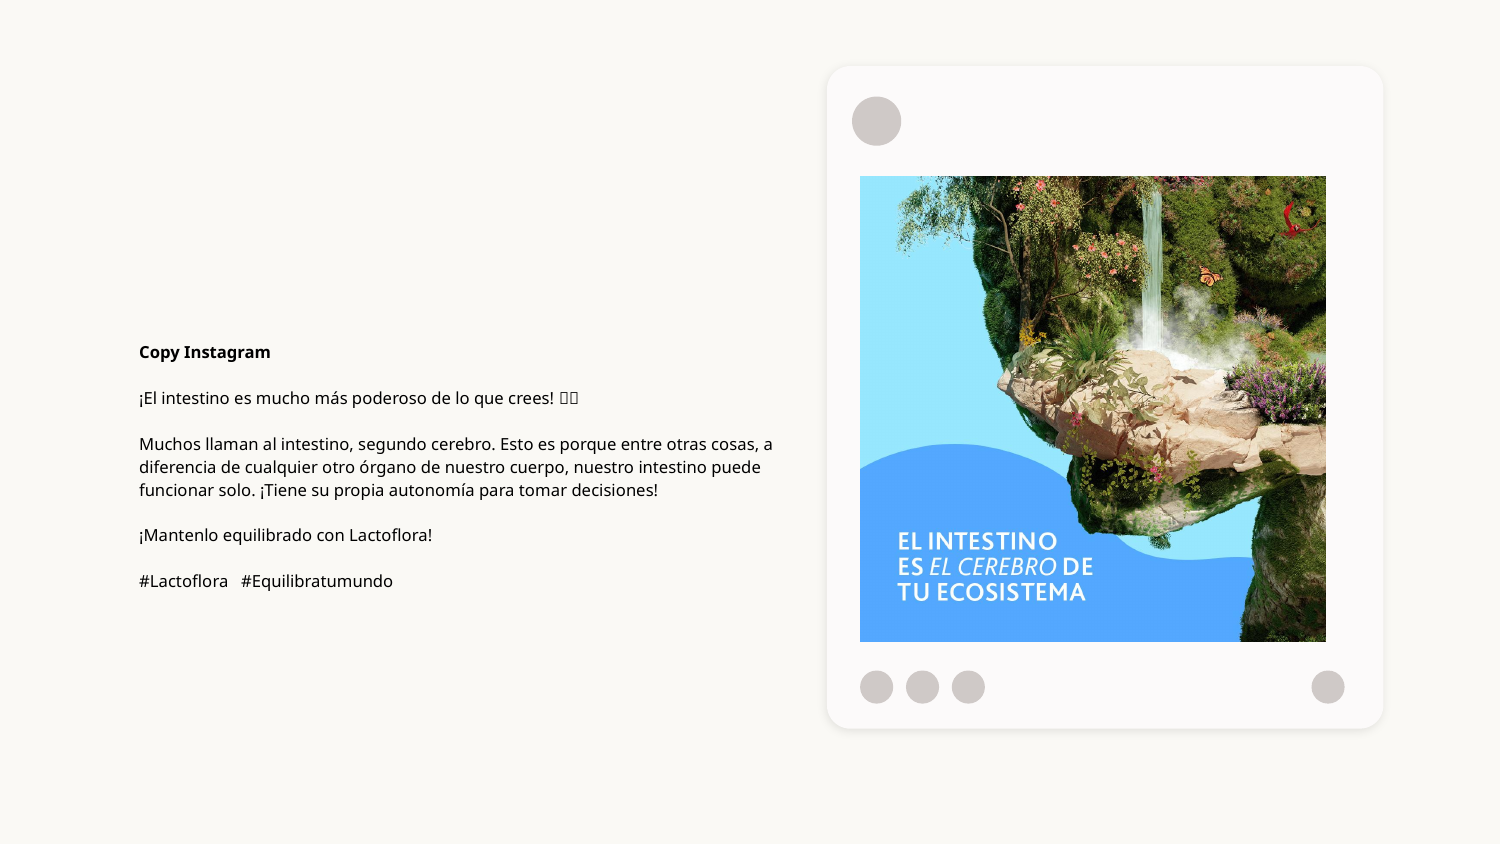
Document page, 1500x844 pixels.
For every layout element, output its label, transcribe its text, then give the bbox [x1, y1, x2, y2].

text_box [905, 670, 940, 704]
picture [859, 175, 1326, 642]
text_box Copy Instagram ¡El intestino es mucho más poderoso de lo que crees! 💪🏻 Muchos llaman al intestino, segundo cerebro. Esto es porque entre otras cosas, a diferencia de cualquier otro órgano de nuestro cuerpo, nuestro intestino puede funcionar solo. ¡Tiene su propia autonomía para tomar decisiones! ¡Mantenlo equilibrado con Lactoflora! #Lactoflora #Equilibratumundo [128, 327, 802, 643]
text_box [951, 670, 985, 704]
text_box [852, 96, 902, 146]
text_box [860, 670, 894, 704]
text_box [1311, 670, 1345, 704]
text_box [826, 66, 1384, 729]
